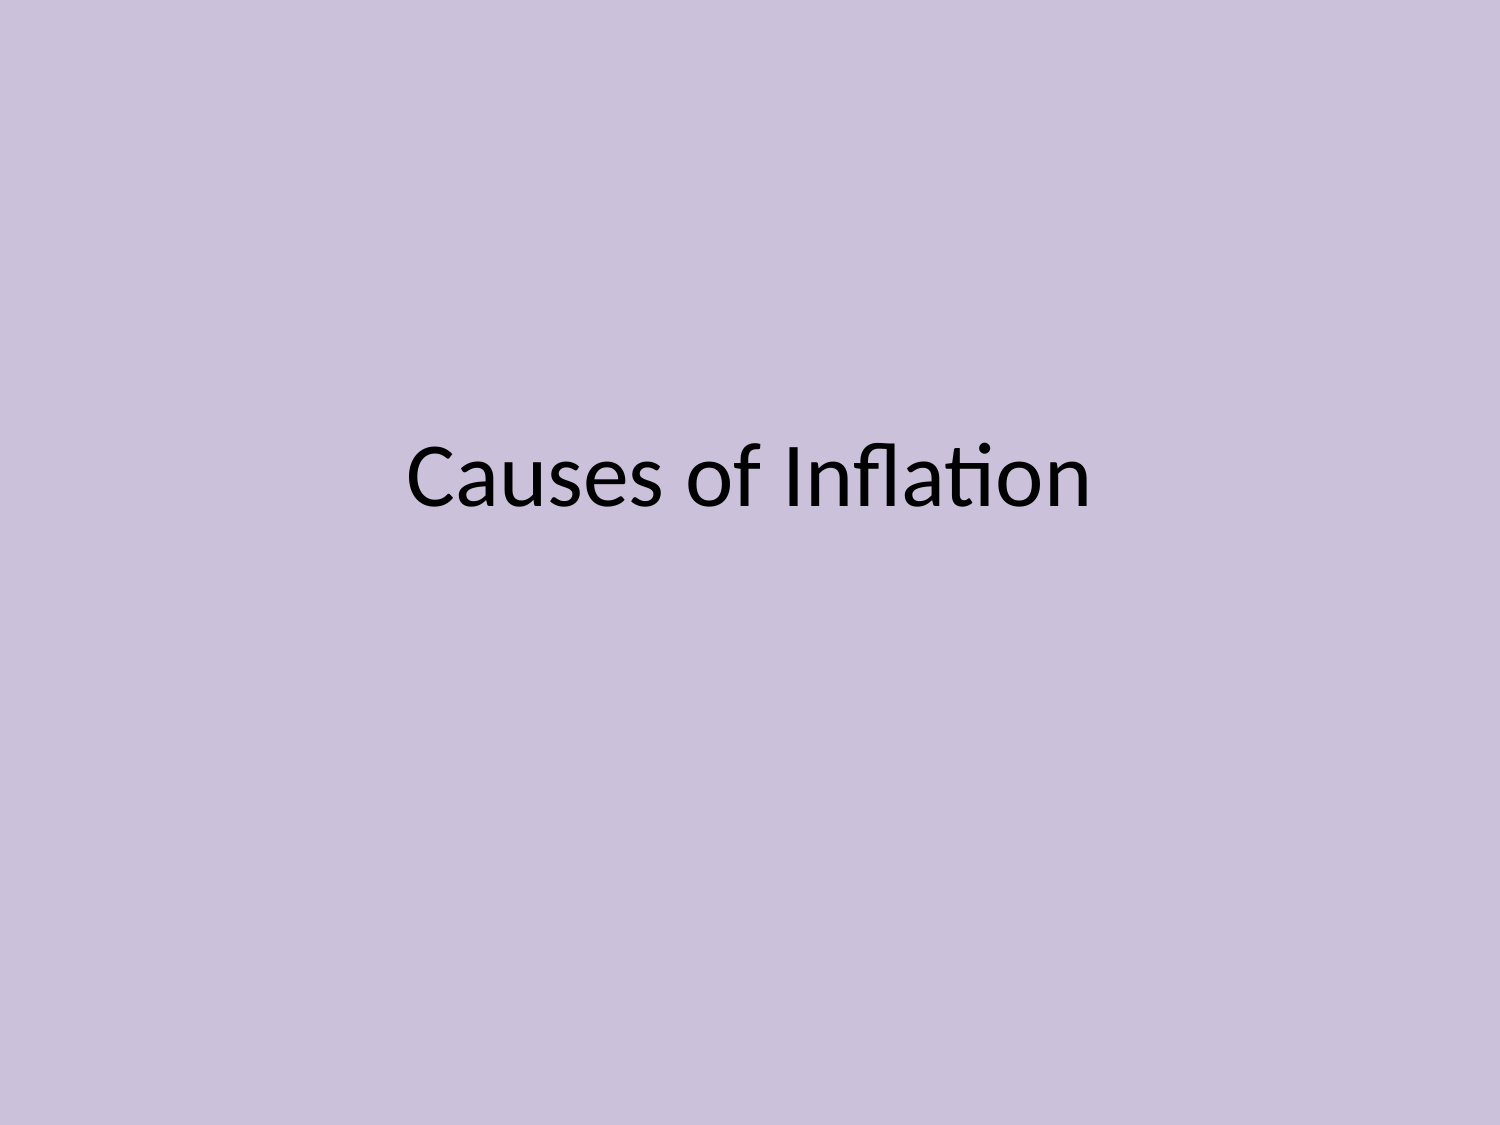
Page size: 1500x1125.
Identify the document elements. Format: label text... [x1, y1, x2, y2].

title Causes of Inflation [112, 349, 1388, 591]
